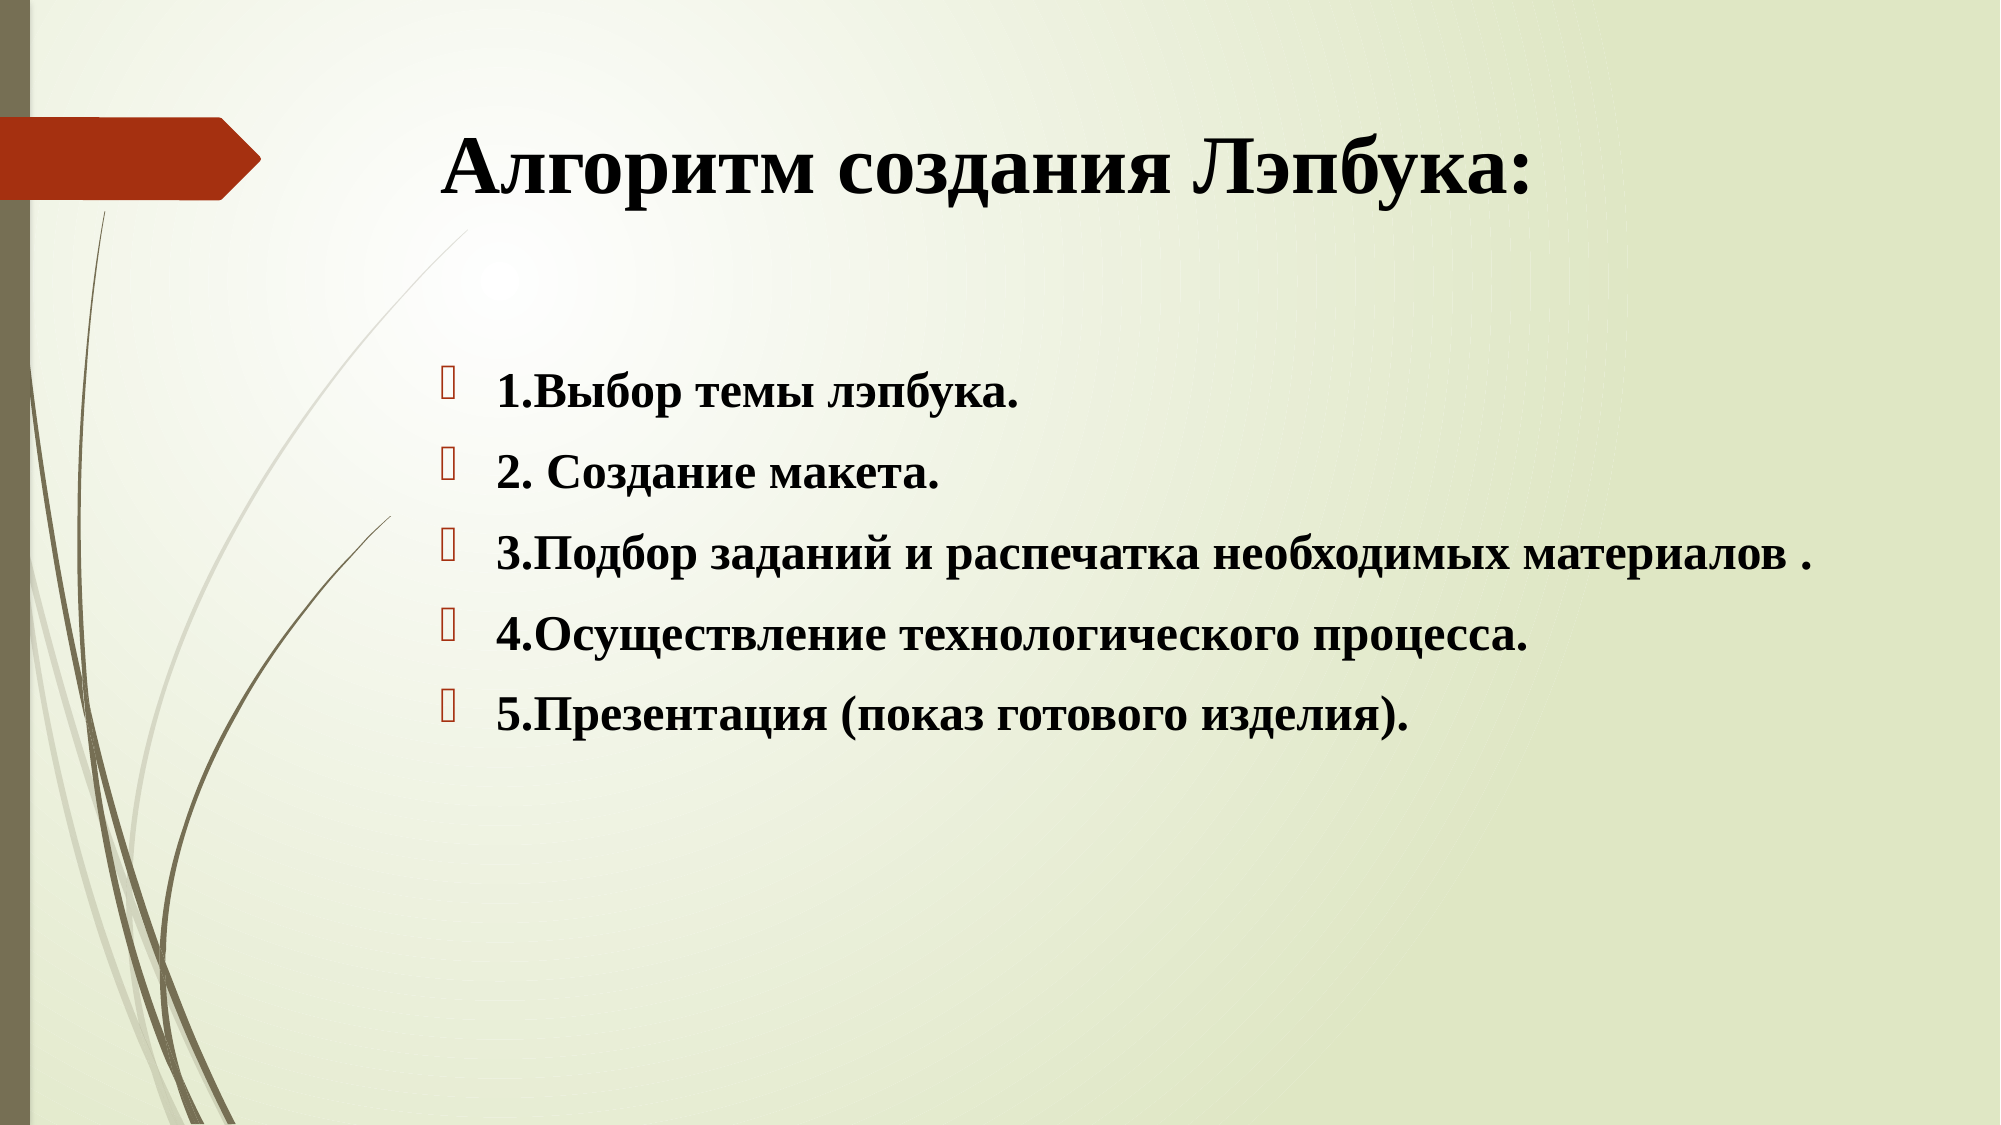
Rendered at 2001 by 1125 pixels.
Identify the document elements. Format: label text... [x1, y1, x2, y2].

list 1.Выбор темы лэпбука. 2. Создание макета. 3.Подбор заданий и распечатка необходимых материалов . 4.Осуществление технологического процесса. 5.Презентация (показ готового изделия). [424, 350, 1888, 970]
title Алгоритм создания Лэпбука: [425, 102, 1888, 313]
